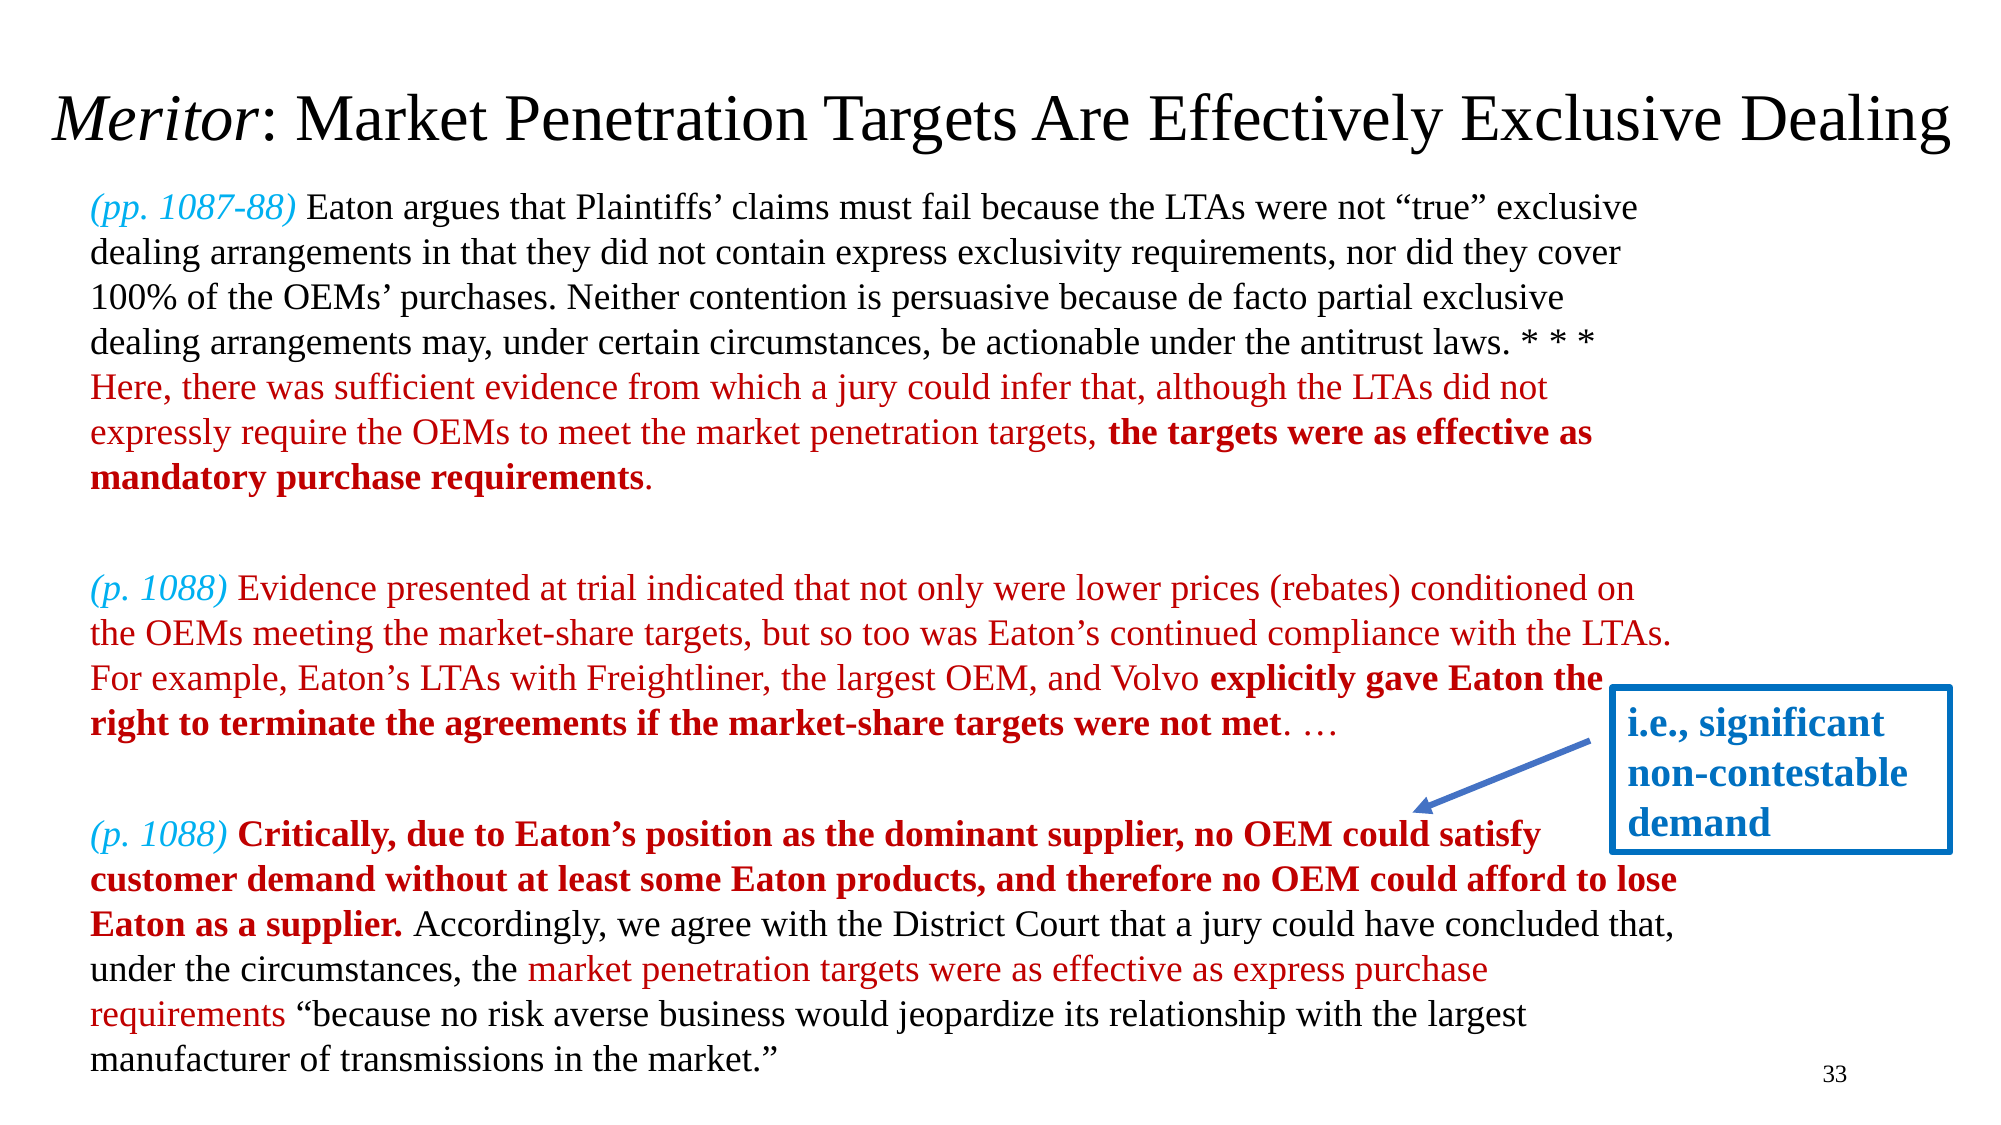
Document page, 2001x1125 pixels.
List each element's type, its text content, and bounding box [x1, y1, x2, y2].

list (pp. 1087-88) Eaton argues that Plaintiffs’ claims must fail because the LTAs were not “true” exclusive dealing arrangements in that they did not contain express exclusivity requirements, nor did they cover 100% of the OEMs’ purchases. Neither contention is persuasive because de facto partial exclusive dealing arrangements may, under certain circumstances, be actionable under the antitrust laws. * * * Here, there was sufficient evidence from which a jury could infer that, although the LTAs did not expressly require the OEMs to meet the market penetration targets, the targets were as effective as mandatory purchase requirements. (p. 1088) Evidence presented at trial indicated that not only were lower prices (rebates) conditioned on the OEMs meeting the market-share targets, but so too was Eaton’s continued compliance with the LTAs. For example, Eaton’s LTAs with Freightliner, the largest OEM, and Volvo explicitly gave Eaton the right to terminate the agreements if the market-share targets were not met. … (p. 1088) Critically, due to Eaton’s position as the dominant supplier, no OEM could satisfy customer demand without at least some Eaton products, and therefore no OEM could afford to lose Eaton as a supplier. Accordingly, we agree with the District Court that a jury could have concluded that, under the circumstances, the market penetration targets were as effective as express purchase requirements “because no risk averse business would jeopardize its relationship with the largest manufacturer of transmissions in the market.” [75, 174, 1700, 1125]
slide_number 33 [1412, 1042, 1863, 1103]
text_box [1412, 740, 1591, 813]
title Meritor: Market Penetration Targets Are Effectively Exclusive Dealing [37, 9, 2000, 228]
text_box i.e., significant non-contestable demand [1612, 687, 1950, 853]
